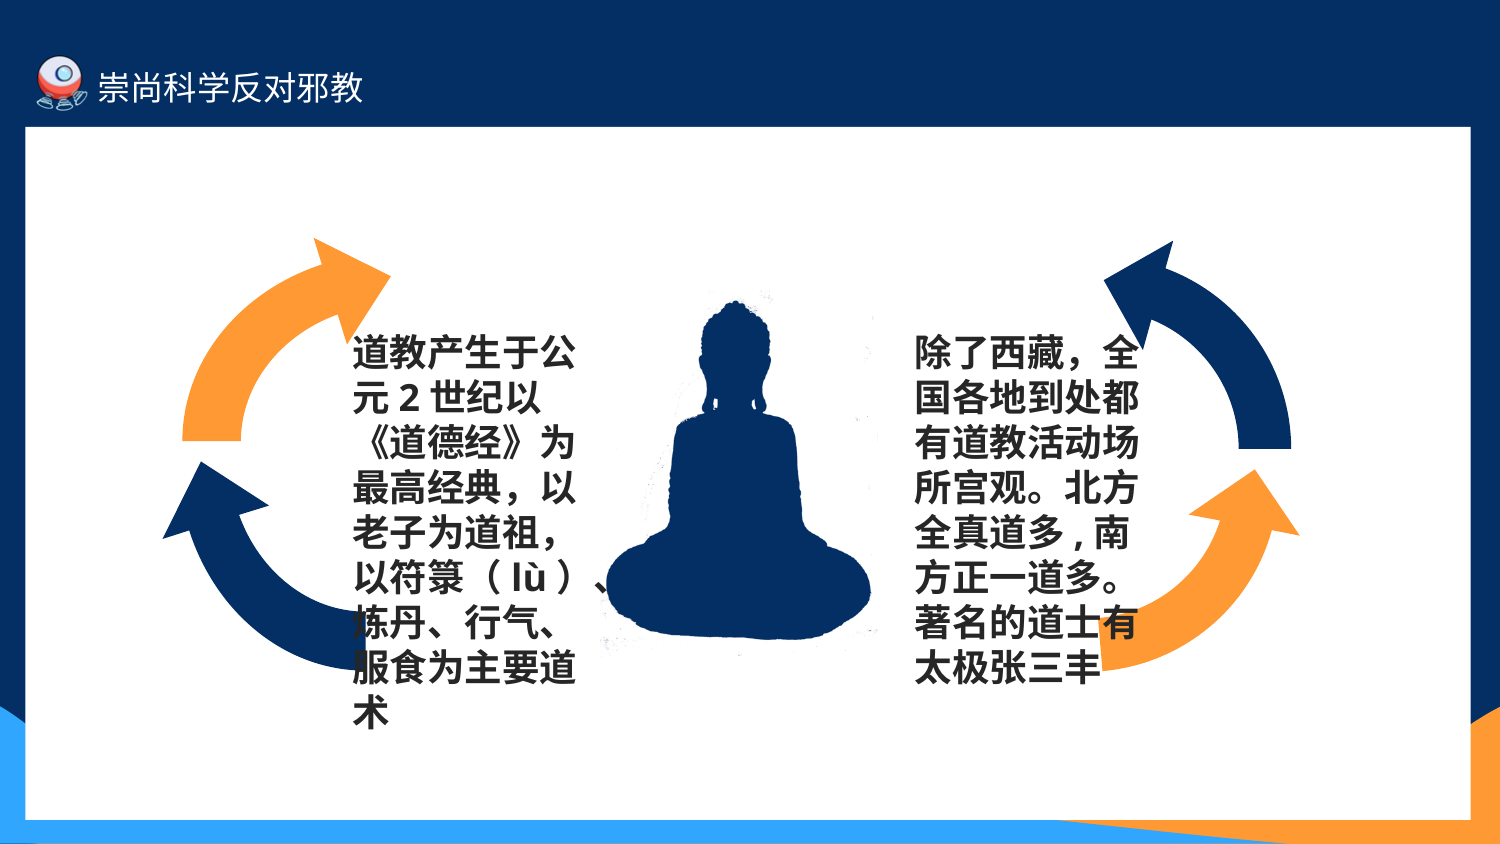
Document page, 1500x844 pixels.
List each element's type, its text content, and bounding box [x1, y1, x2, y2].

text_box 除了西藏，全国各地到处都有道教活动场所宫观。北方全真道多,南方正一道多。著名的道士有太极张三丰 [899, 321, 1163, 697]
picture [8, 42, 117, 119]
text_box 道教产生于公元2世纪以《道德经》为最高经典，以老子为道祖，以符箓（lù）、炼丹、行气、服食为主要道术 [337, 321, 625, 742]
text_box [1098, 240, 1300, 672]
picture [599, 290, 878, 660]
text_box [162, 237, 391, 671]
